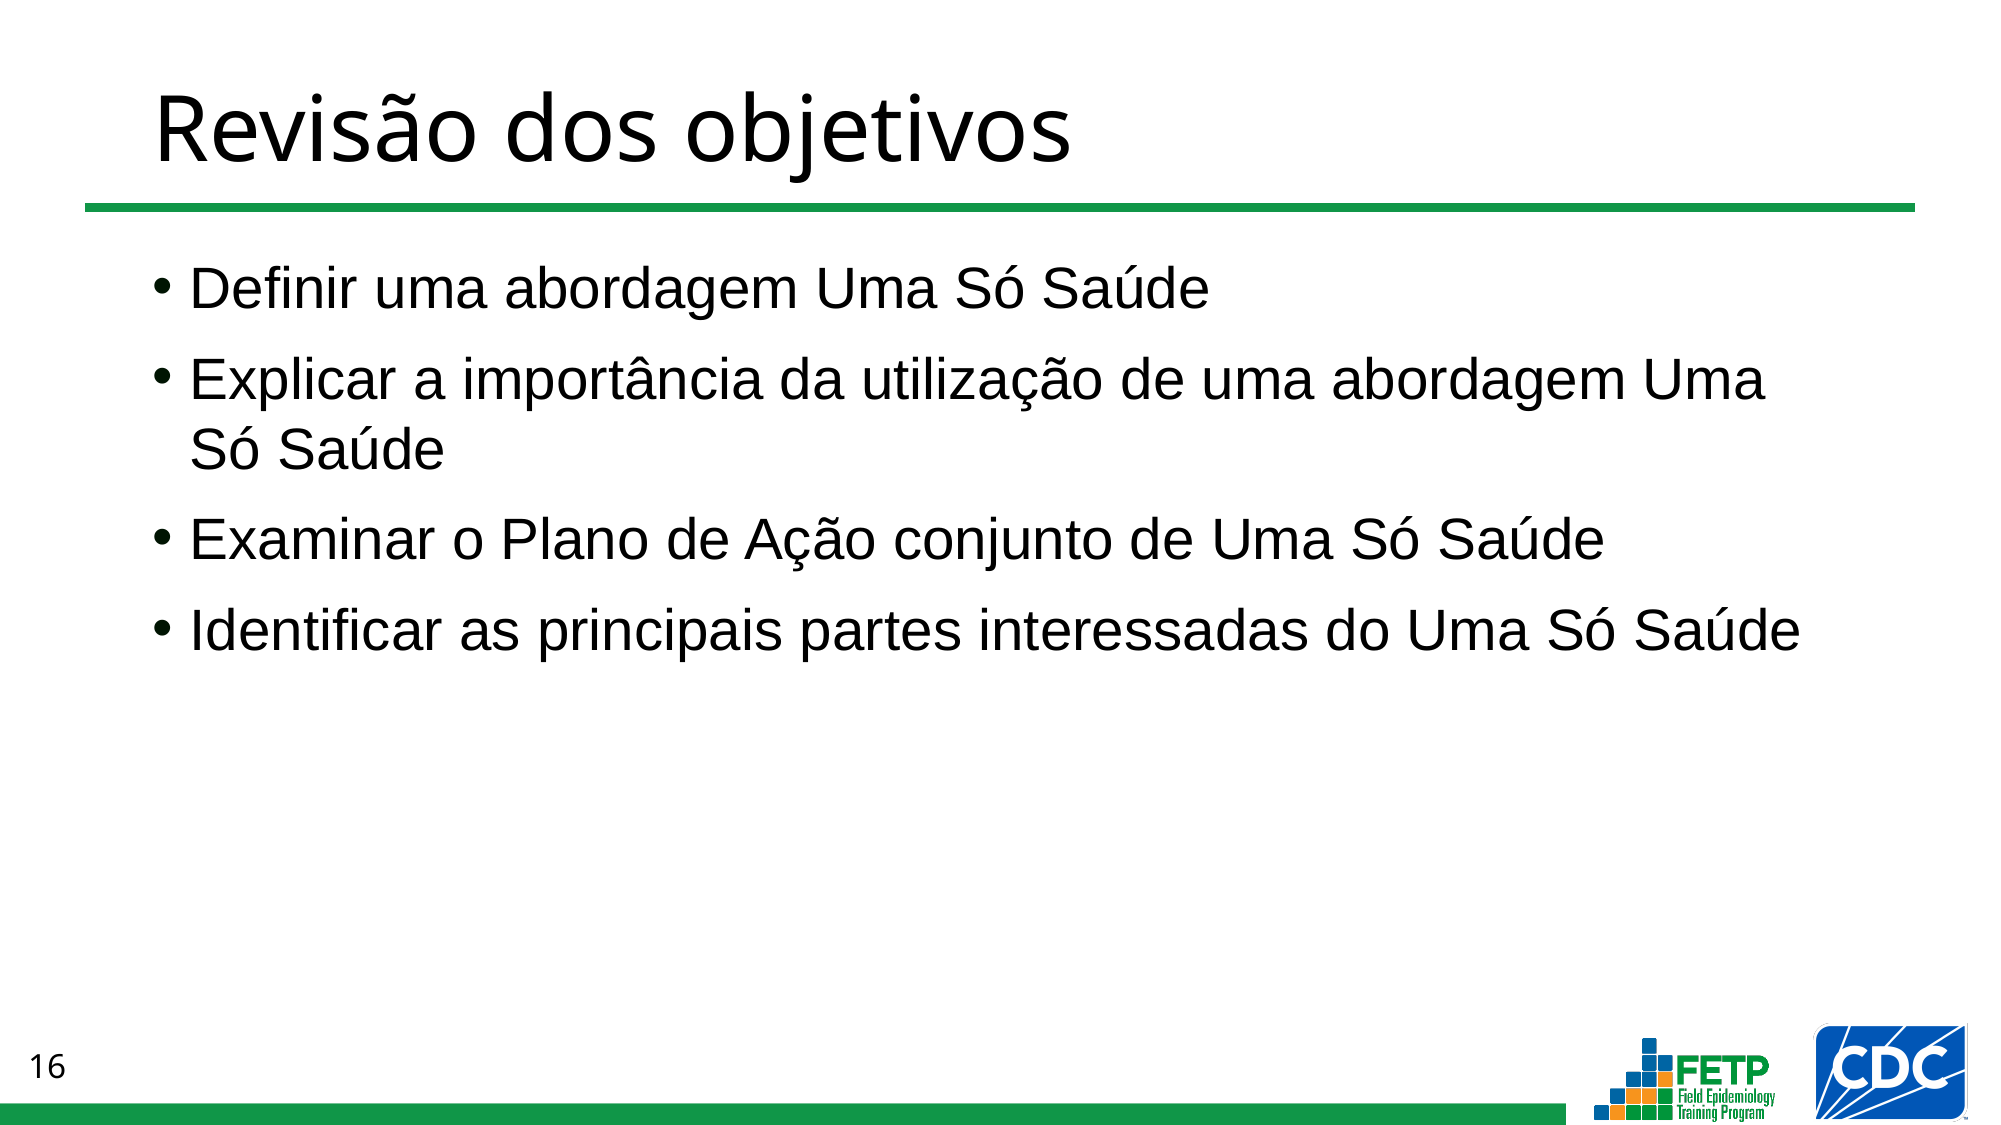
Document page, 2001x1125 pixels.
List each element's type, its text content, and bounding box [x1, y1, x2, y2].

picture [1813, 1023, 1968, 1122]
title Revisão dos objetivos [137, 75, 1863, 207]
picture [1594, 1038, 1775, 1122]
list Definir uma abordagem Uma Só Saúde Explicar a importância da utilização de uma abordagem Uma Só Saúde Examinar o Plano de Ação conjunto de Uma Só Saúde Identificar as principais partes interessadas do Uma Só Saúde [137, 242, 1863, 1004]
